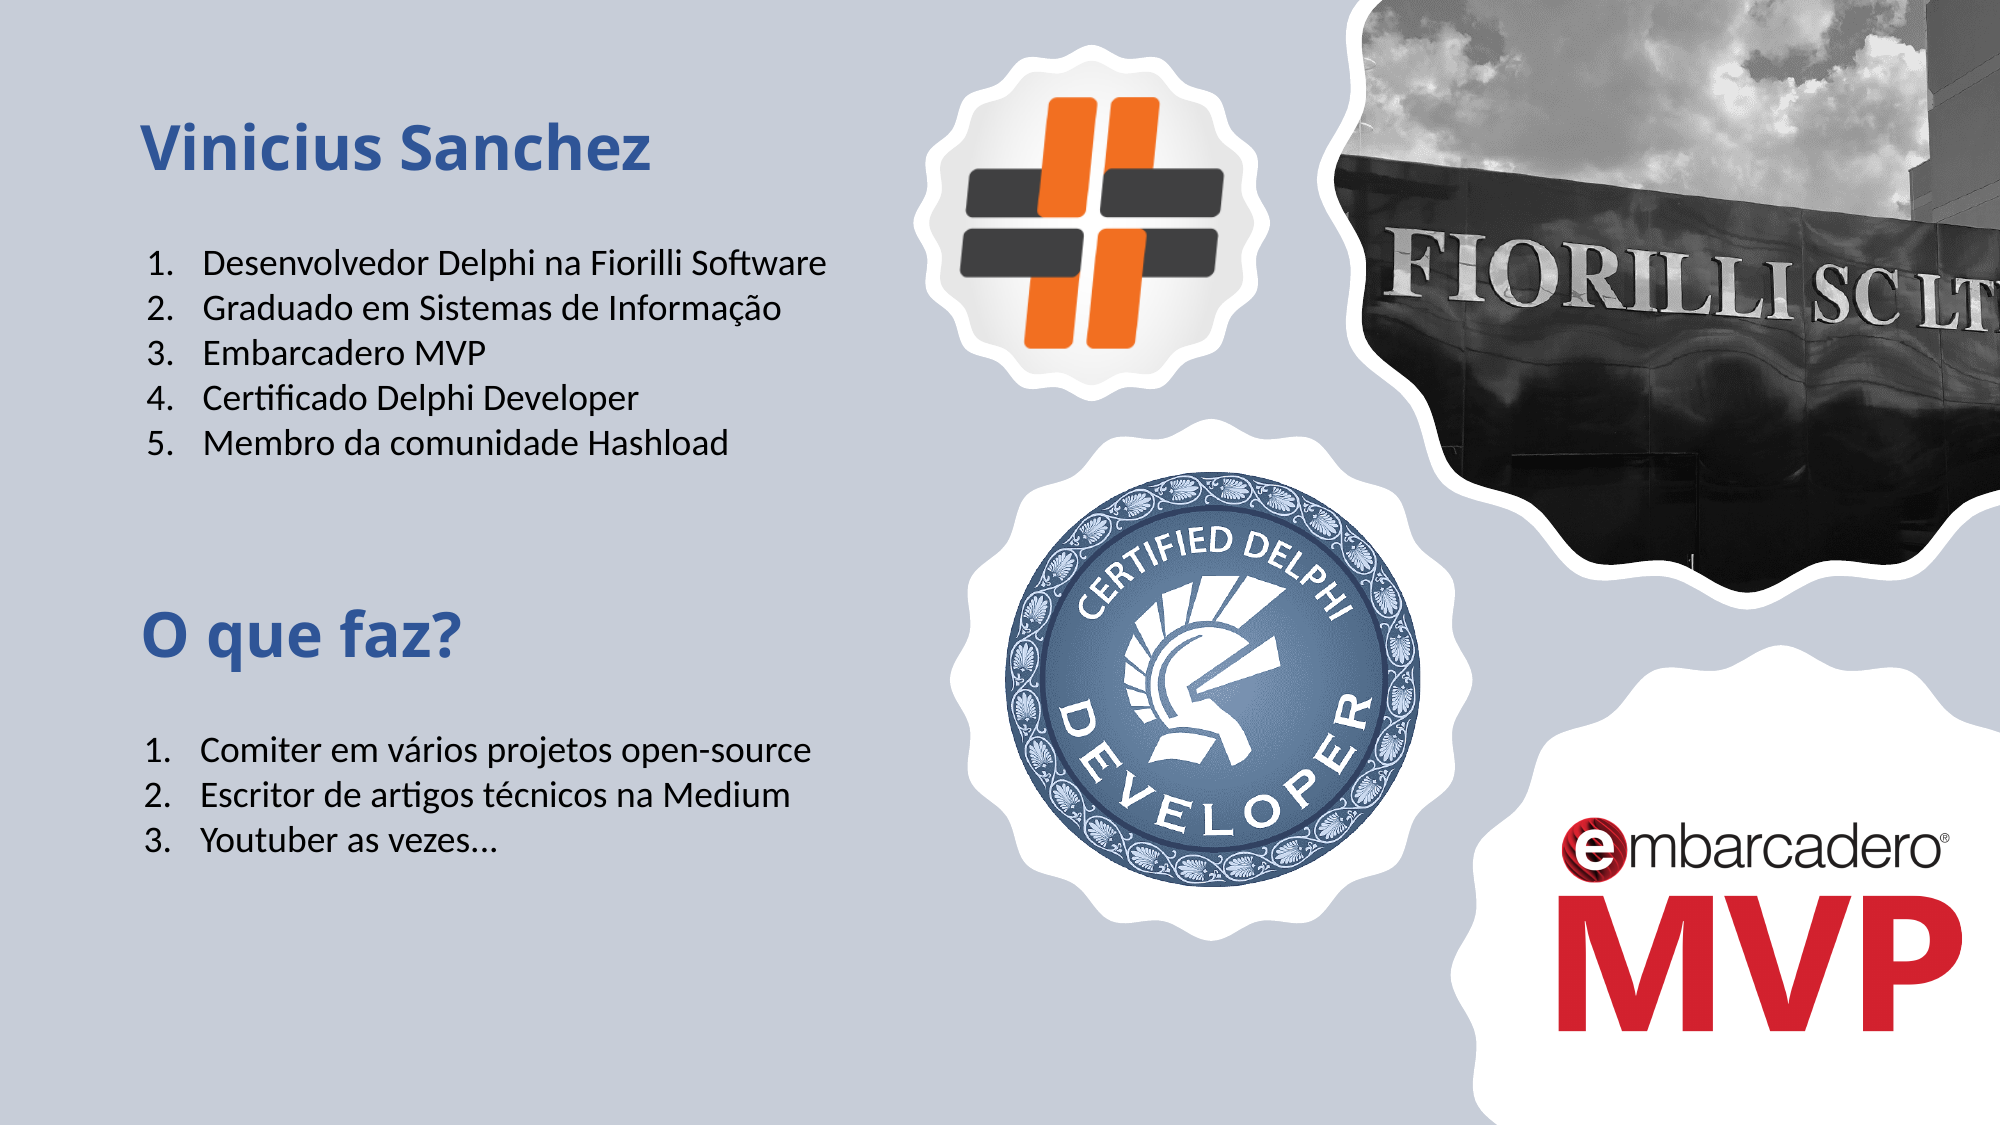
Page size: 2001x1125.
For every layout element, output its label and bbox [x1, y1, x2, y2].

picture [965, 0, 2000, 925]
picture [929, 60, 1255, 386]
list [1538, 805, 1974, 1045]
text_box [0, 0, 2000, 1125]
